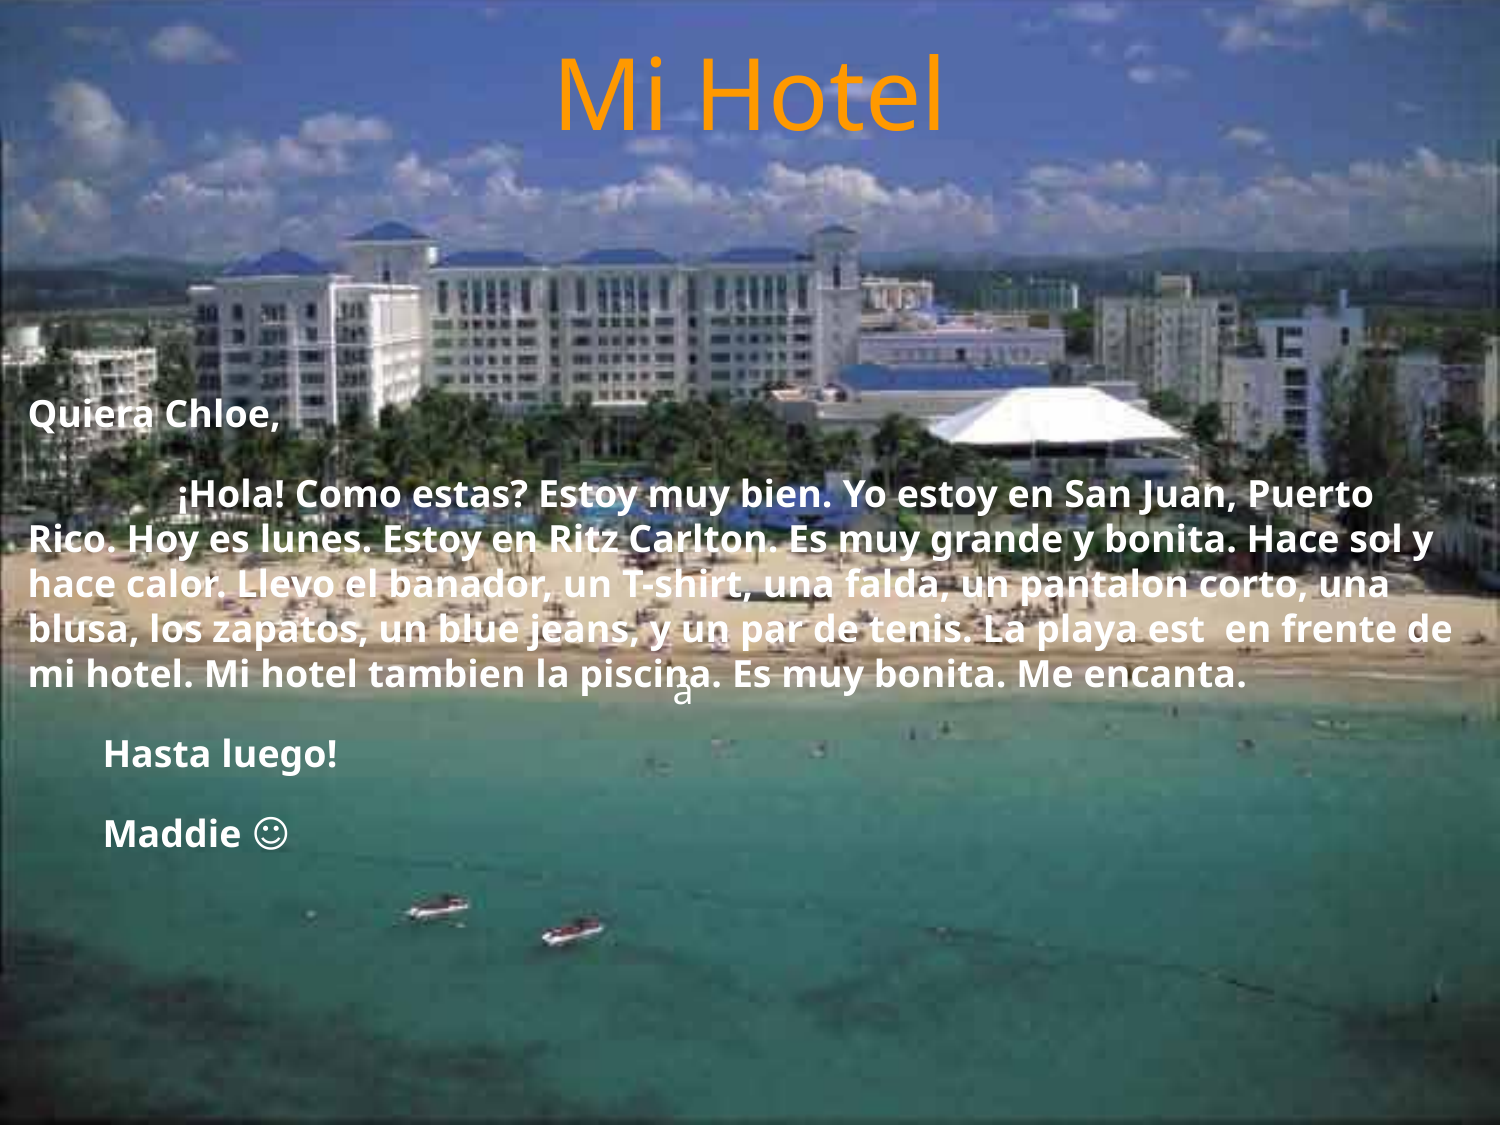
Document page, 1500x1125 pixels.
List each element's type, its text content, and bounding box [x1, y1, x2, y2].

text_box [0, 0, 1500, 1125]
text_box á [657, 651, 900, 727]
text_box Quiera Chloe, ¡Hola! Como estas? Estoy muy bien. Yo estoy en San Juan, Puerto Rico. Hoy es lunes. Estoy en Ritz Carlton. Es muy grande y bonita. Hace sol y hace calor. Llevo el banador, un T-shirt, una falda, un pantalon corto, una blusa, los zapatos, un blue jeans, y un par de tenis. La playa est en frente de mi hotel. Mi hotel tambien la piscina. Es muy bonita. Me encanta. Hasta luego! Maddie ☺ [12, 382, 1488, 863]
text_box Mi Hotel [537, 23, 995, 158]
